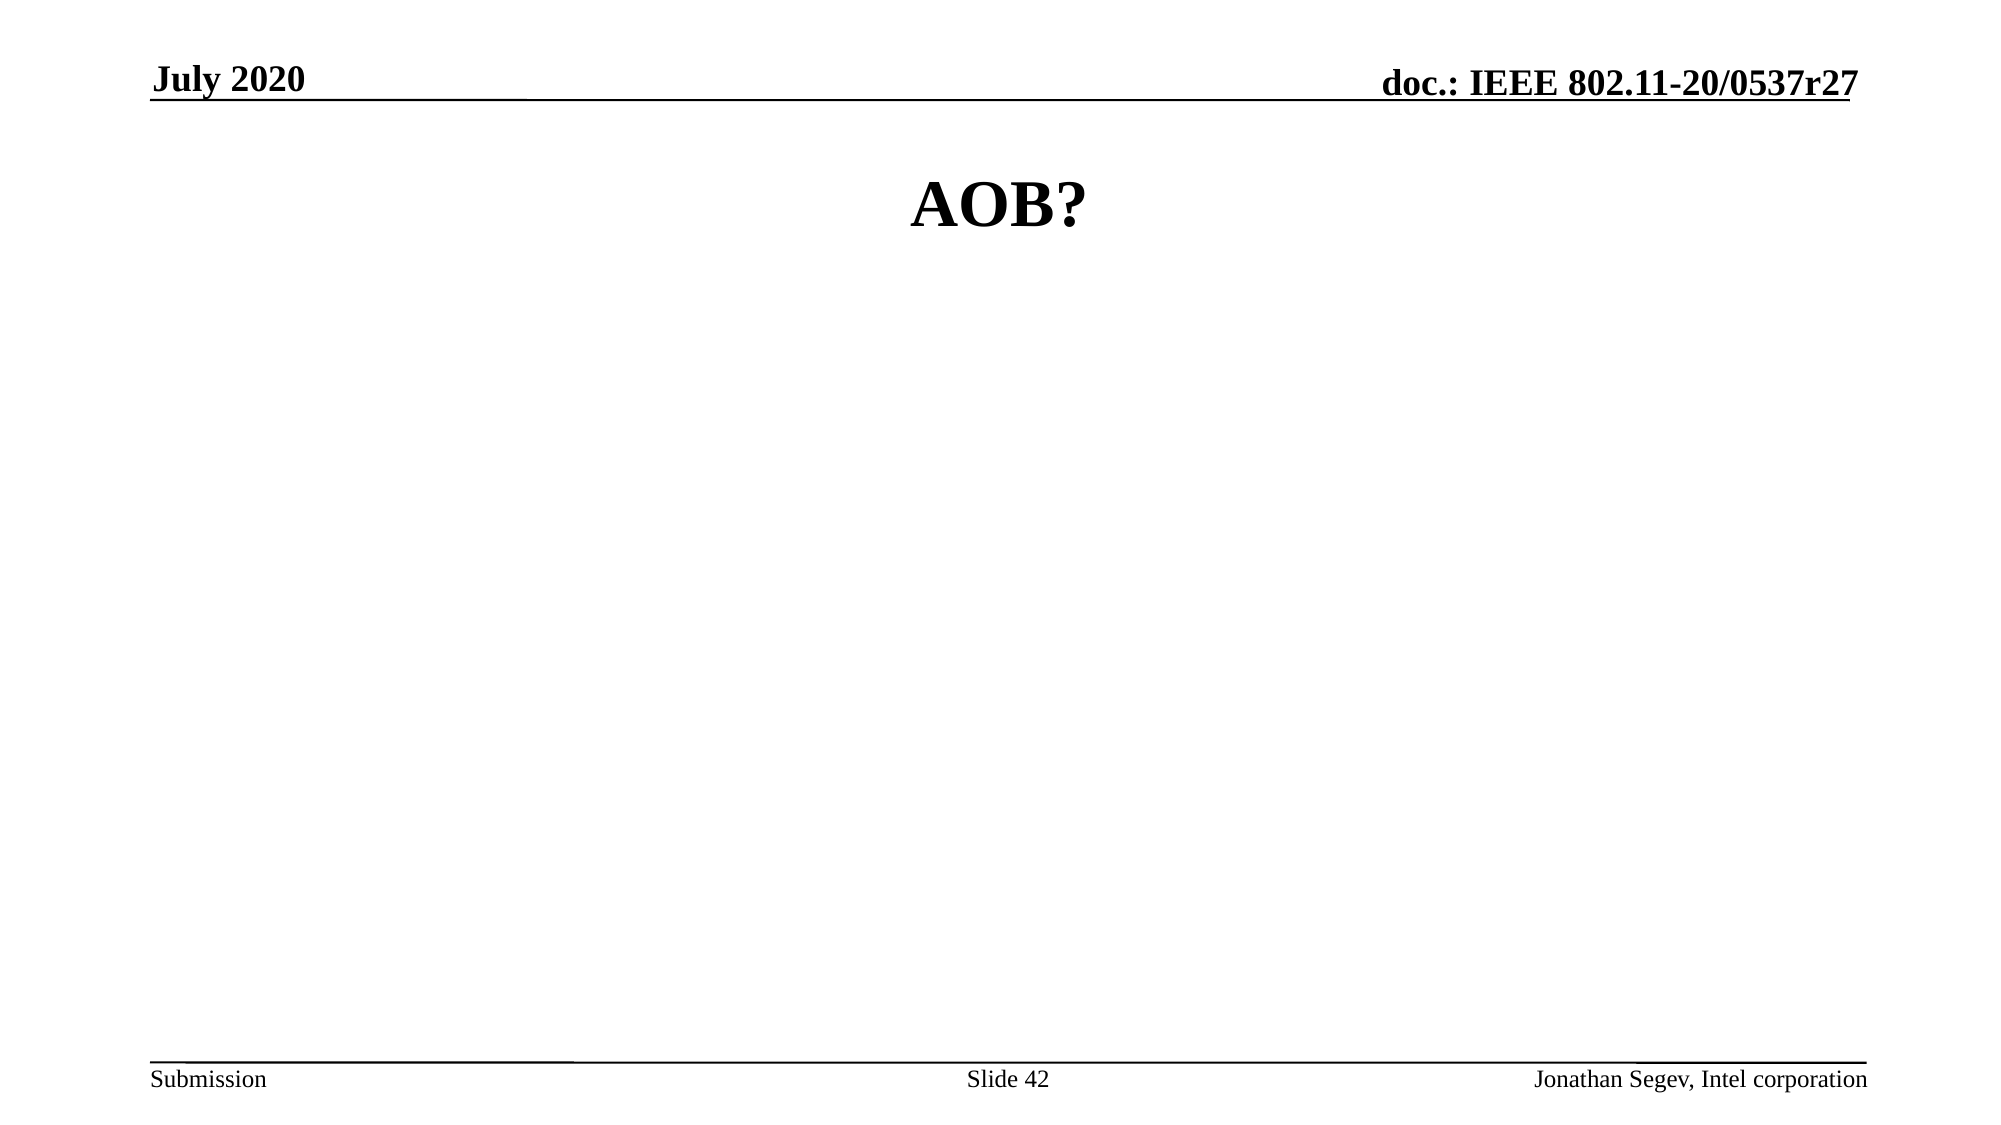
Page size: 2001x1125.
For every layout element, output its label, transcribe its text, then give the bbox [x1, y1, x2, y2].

footer Jonathan Segev, Intel corporation [1171, 1061, 1869, 1093]
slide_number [152, 54, 563, 100]
slide_number Slide 42 [950, 1061, 1067, 1123]
title AOB? [149, 112, 1850, 288]
